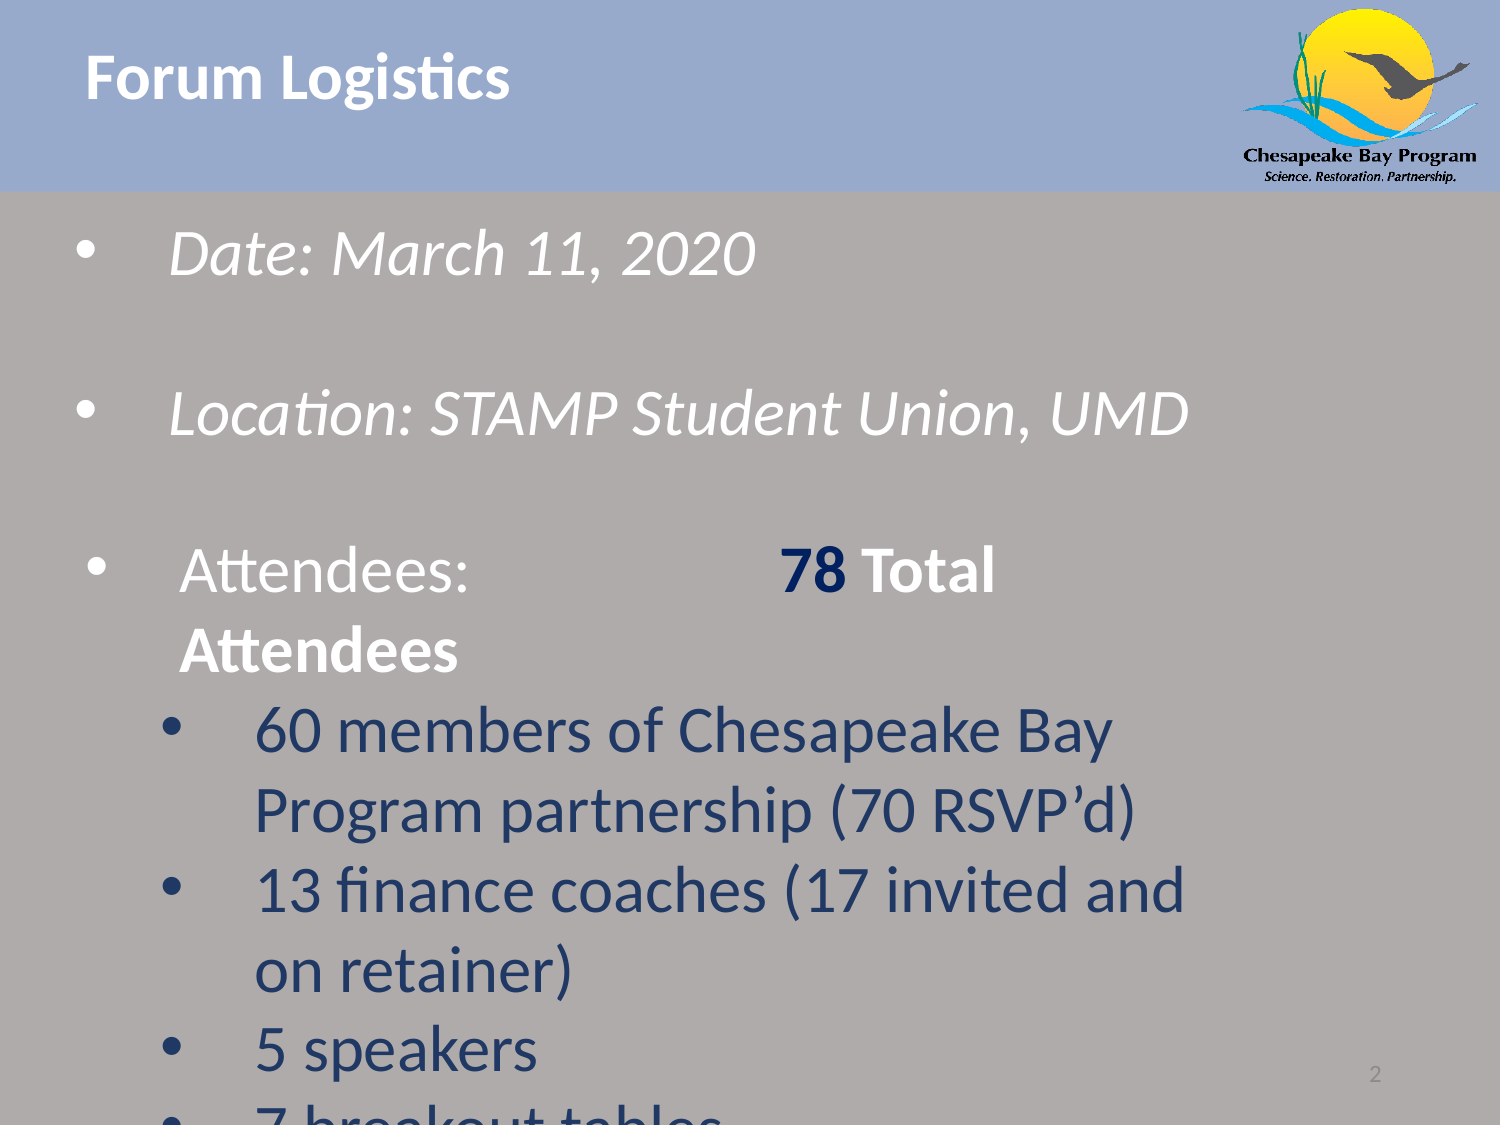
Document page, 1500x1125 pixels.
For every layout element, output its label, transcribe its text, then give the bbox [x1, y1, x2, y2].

text_box Forum Logistics [70, 25, 1241, 120]
text_box [0, 0, 1500, 193]
picture [1241, 7, 1478, 184]
slide_number 2 [1283, 1042, 1397, 1103]
text_box Date: March 11, 2020 Location: STAMP Student Union, UMD [60, 201, 1360, 456]
text_box Attendees: 78 Total Attendees 60 members of Chesapeake Bay Program partnership (70 RSVP’d) 13 finance coaches (17 invited and on retainer) 5 speakers 7 breakout tables [70, 518, 1283, 1125]
